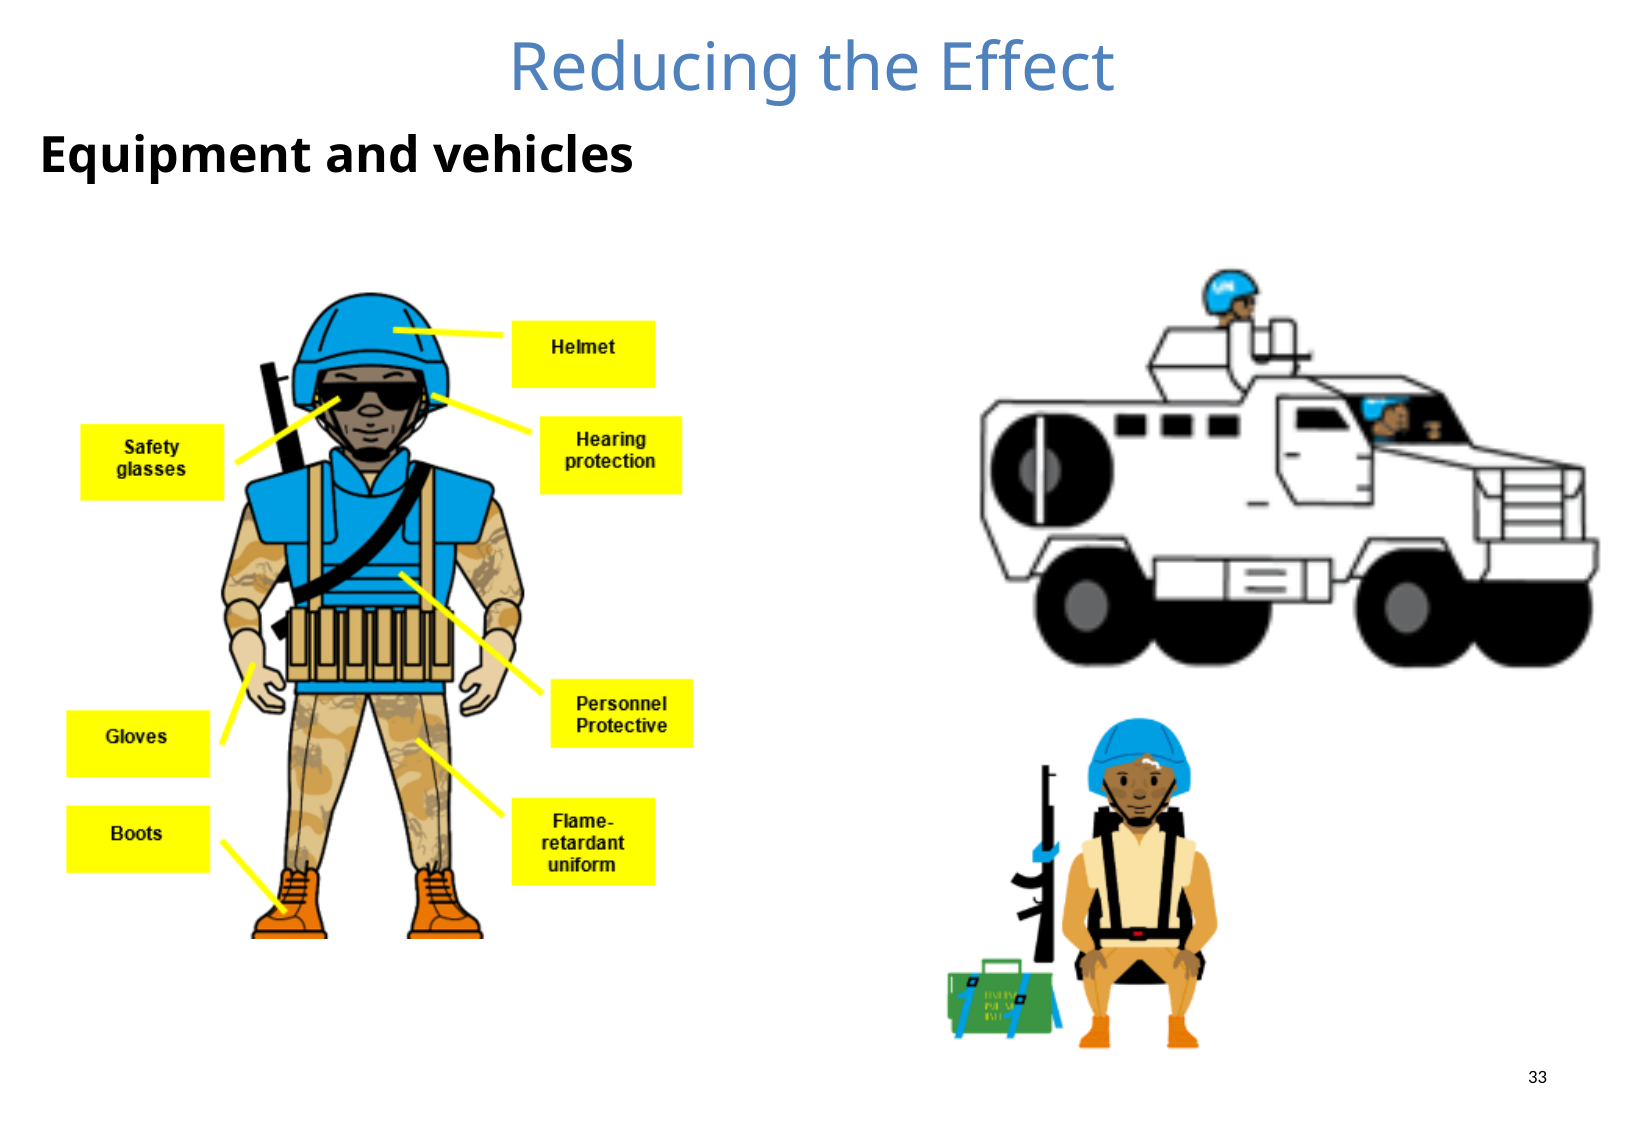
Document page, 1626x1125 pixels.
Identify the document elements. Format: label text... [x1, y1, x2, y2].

picture [862, 162, 1625, 1054]
picture [50, 285, 699, 940]
title Reducing the Effect [182, 0, 1443, 127]
list Equipment and vehicles [24, 122, 1625, 288]
